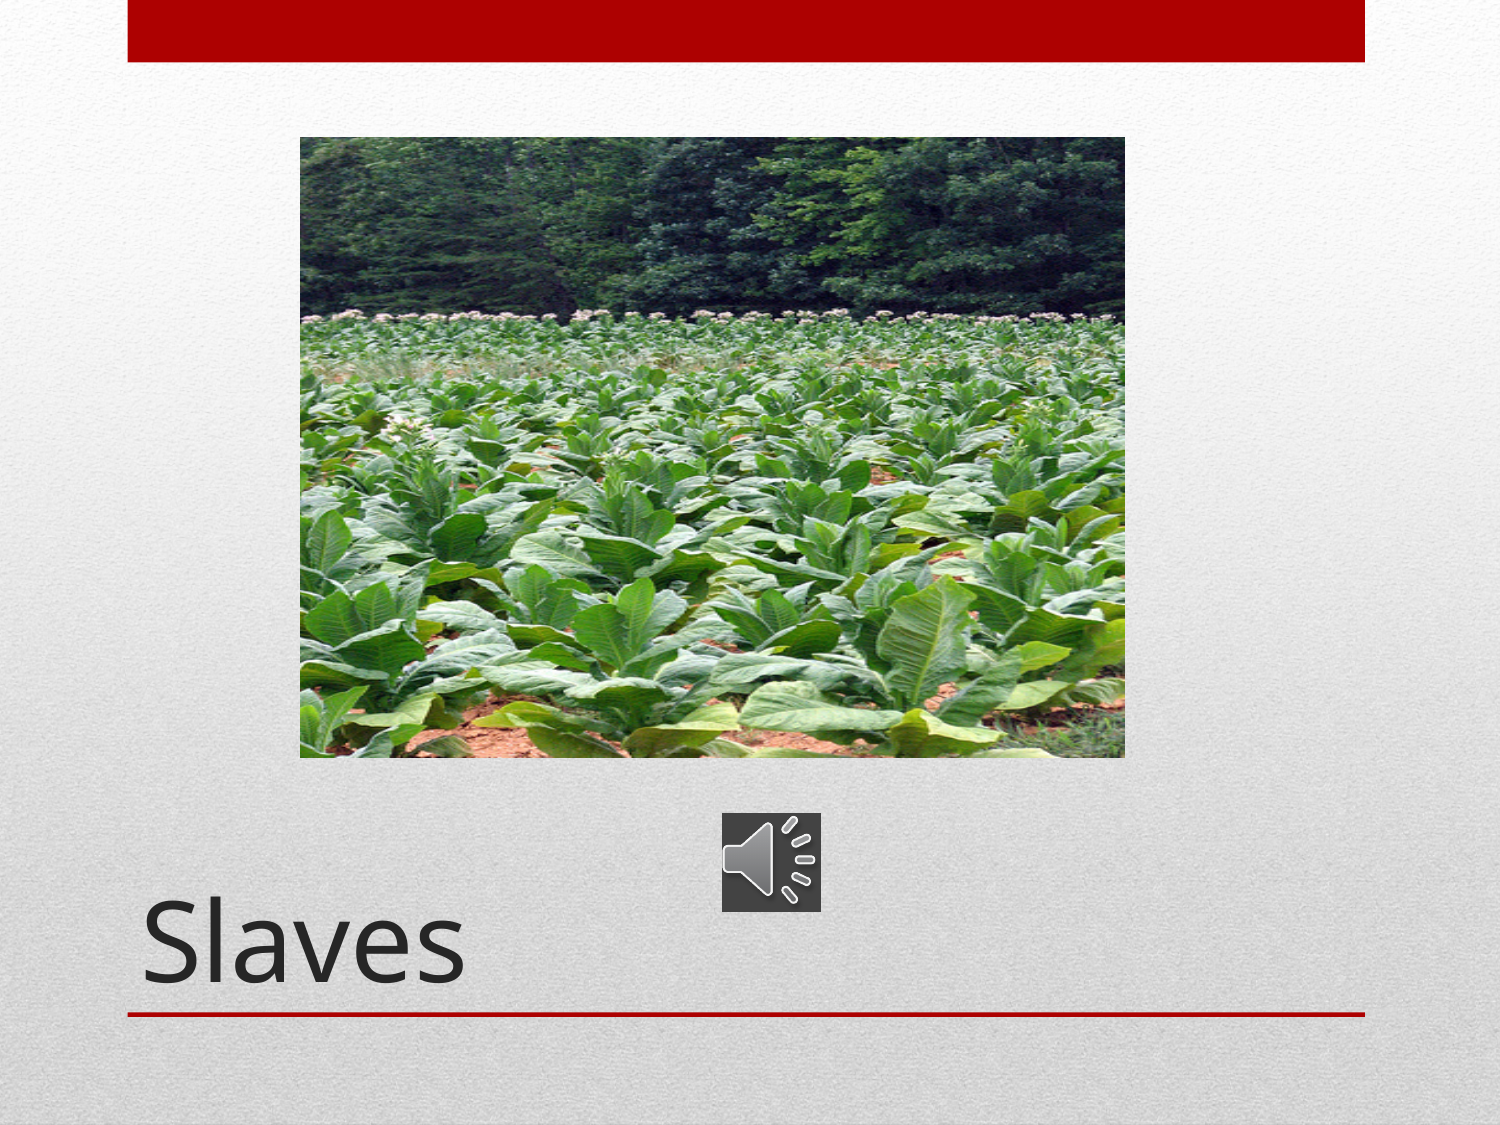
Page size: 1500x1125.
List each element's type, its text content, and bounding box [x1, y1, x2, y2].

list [299, 136, 1126, 759]
title Slaves [125, 750, 1238, 1013]
picture [720, 811, 823, 914]
